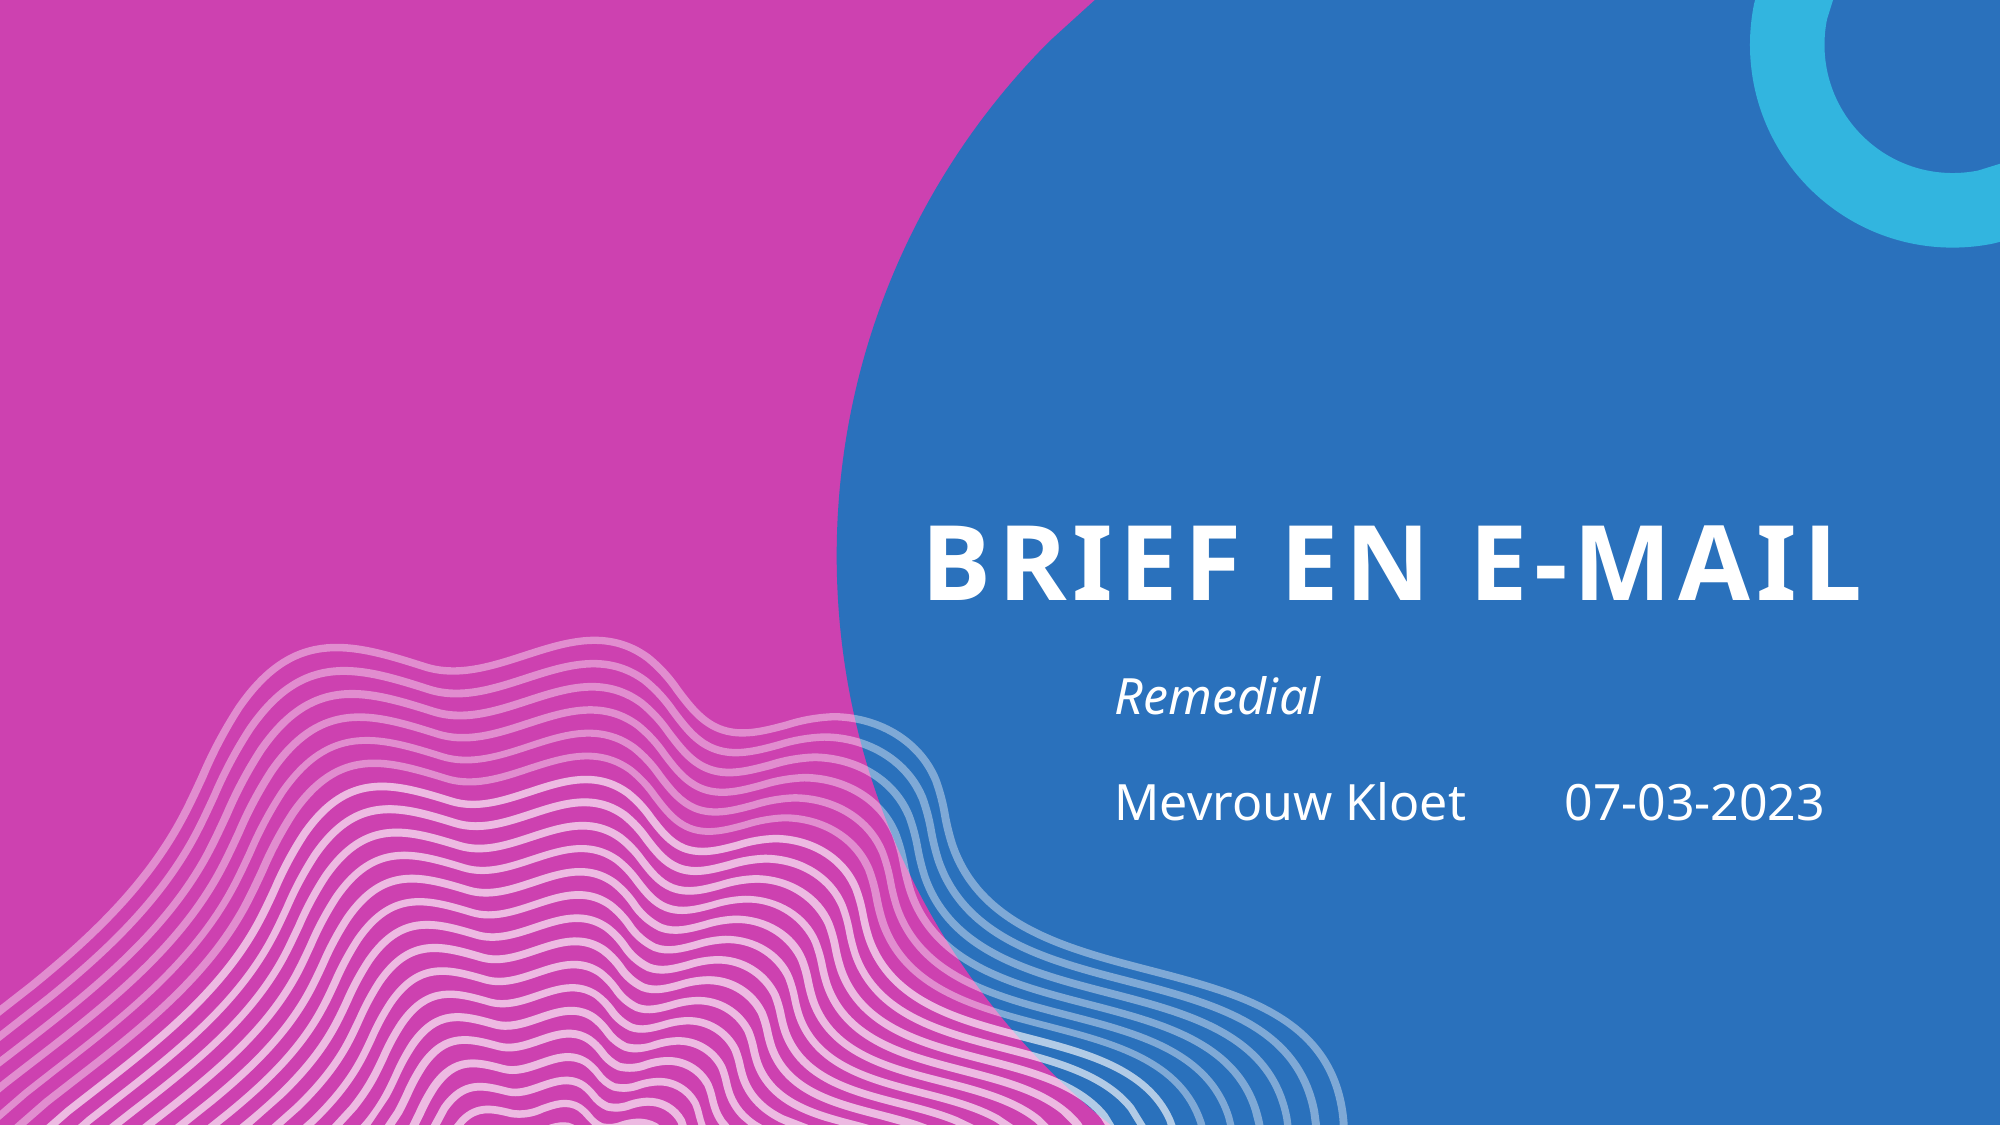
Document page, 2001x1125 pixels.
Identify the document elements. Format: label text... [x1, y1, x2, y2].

title Brief en e-mail [921, 488, 1887, 717]
list Remedial Mevrouw Kloet 07-03-2023 [1114, 656, 1887, 807]
